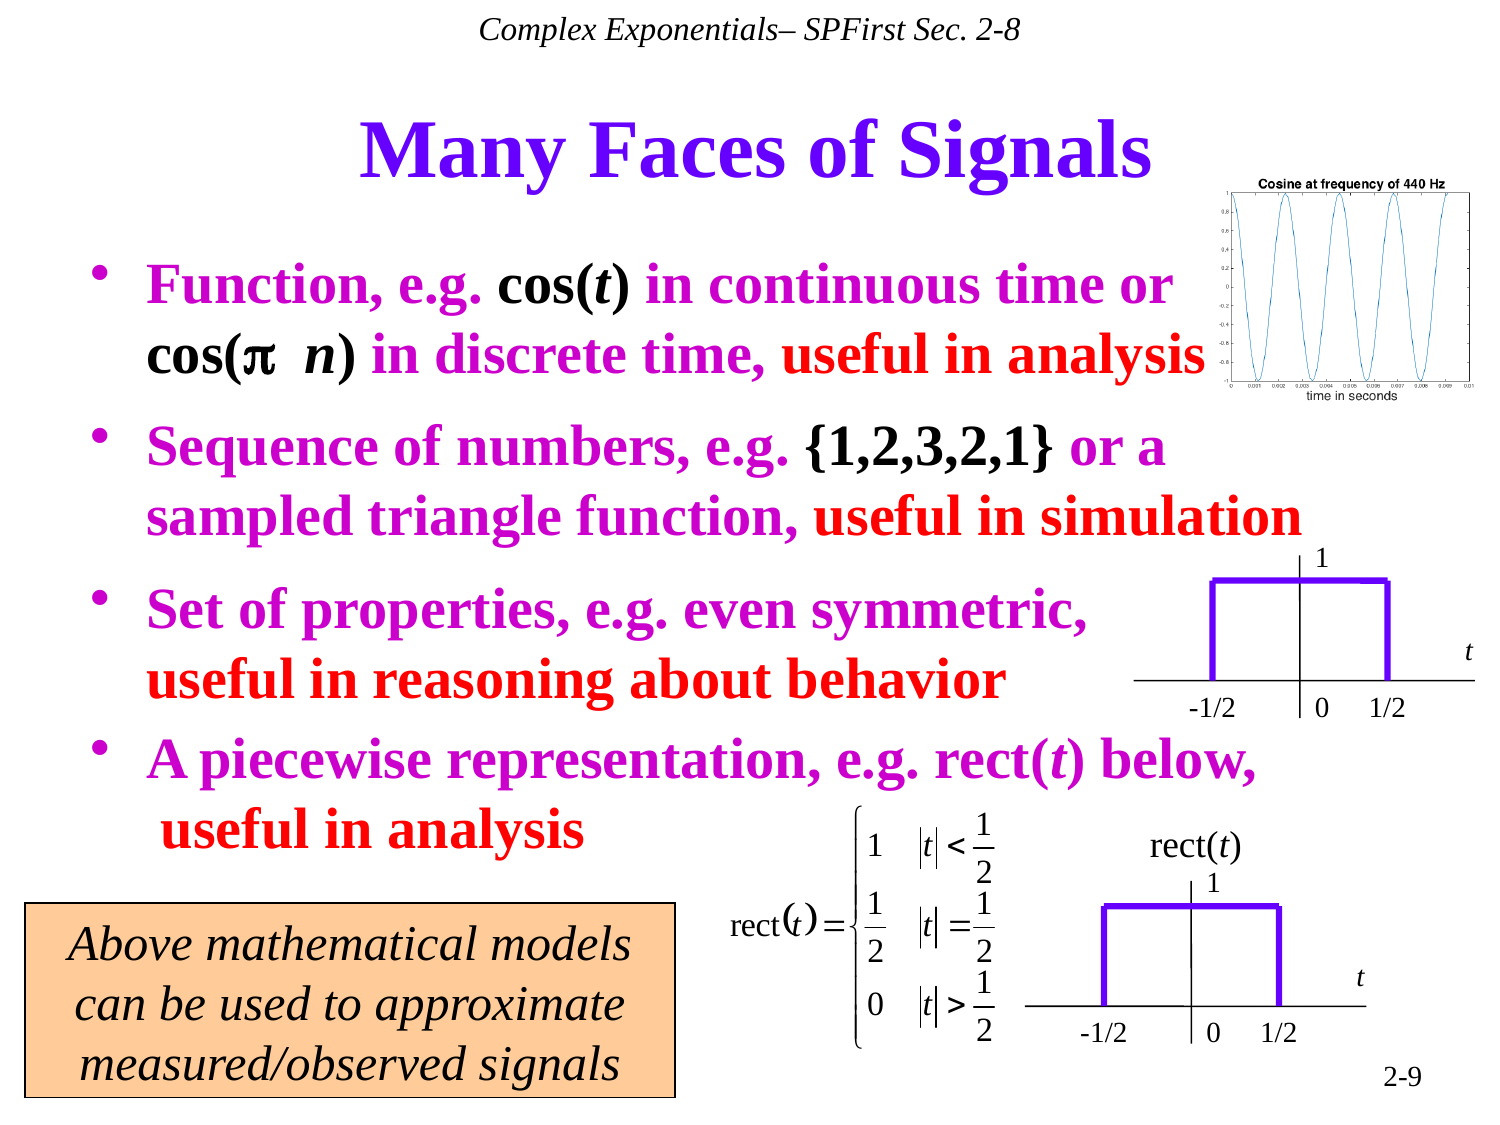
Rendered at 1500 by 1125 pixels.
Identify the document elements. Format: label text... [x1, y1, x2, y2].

text_box Sequence of numbers, e.g. {1,2,3,2,1} or a sampled triangle function, useful in simulation [74, 399, 1425, 562]
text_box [1133, 530, 1500, 732]
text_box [724, 799, 1001, 1056]
list Function, e.g. cos(t) in continuous time or cos(p n) in discrete time, useful in analysis [75, 237, 1210, 399]
text_box A piecewise representation, e.g. rect(t) below, useful in analysis [74, 712, 1425, 875]
title Many Faces of Signals [75, 55, 1438, 237]
text_box Set of properties, e.g. even symmetric, useful in reasoning about behavior [74, 562, 1128, 712]
text_box Above mathematical models can be used to approximate measured/observed signals [24, 903, 675, 1098]
slide_number 2-9 [1124, 1049, 1438, 1125]
picture [1215, 176, 1475, 407]
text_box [1024, 812, 1392, 1057]
text_box Complex Exponentials– SPFirst Sec. 2-8 [0, 0, 1500, 55]
